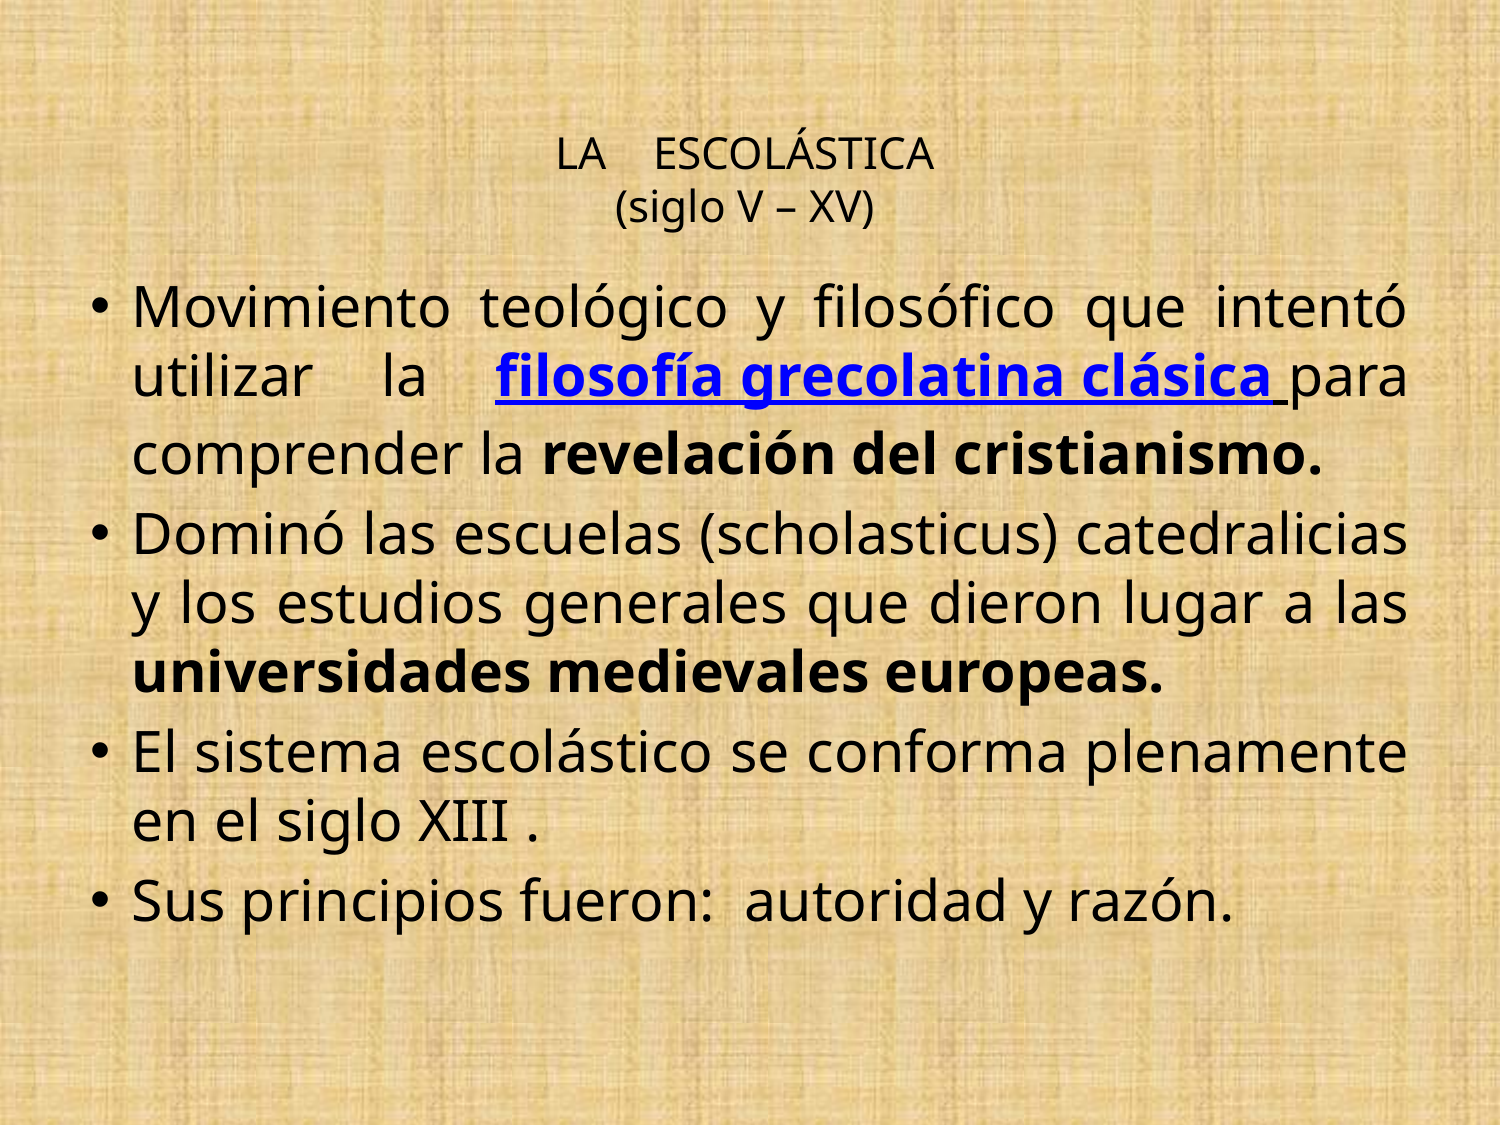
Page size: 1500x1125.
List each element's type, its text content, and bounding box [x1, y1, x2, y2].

picture [0, 0, 1500, 1125]
title LA ESCOLÁSTICA (siglo V – XV) [70, 117, 1421, 305]
list Movimiento teológico y filosófico que intentó utilizar la filosofía grecolatina clásica para comprender la revelación del cristianismo. Dominó las escuelas (scholasticus) catedralicias y los estudios generales que dieron lugar a las universidades medievales europeas. El sistema escolástico se conforma plenamente en el siglo XIII . Sus principios fueron: autoridad y razón. [75, 262, 1425, 1005]
